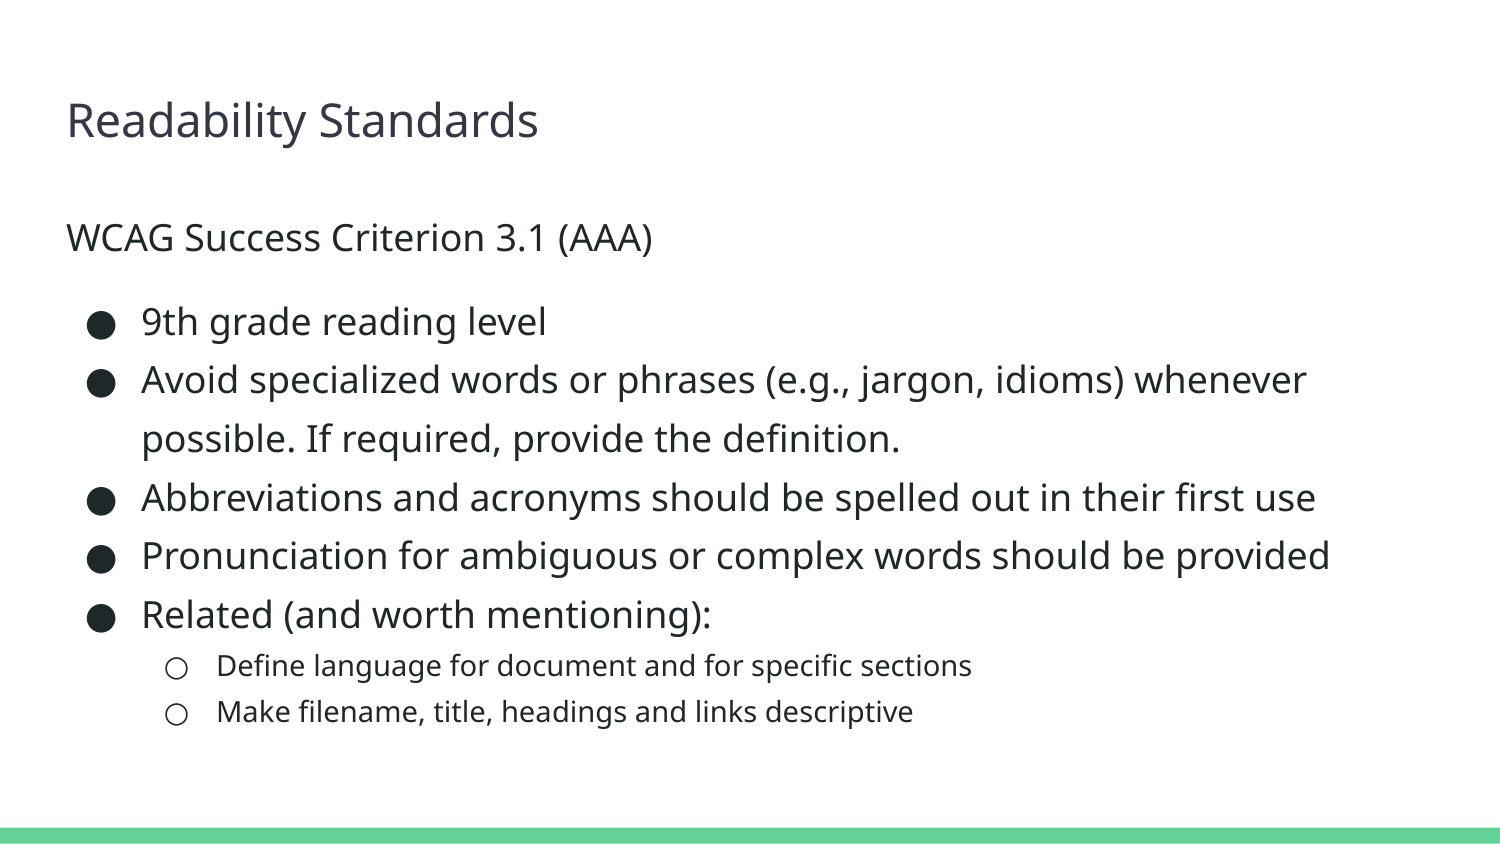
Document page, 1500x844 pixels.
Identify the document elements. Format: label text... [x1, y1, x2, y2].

list WCAG Success Criterion 3.1 (AAA) 9th grade reading level Avoid specialized words or phrases (e.g., jargon, idioms) whenever possible. If required, provide the definition. Abbreviations and acronyms should be spelled out in their first use Pronunciation for ambiguous or complex words should be provided Related (and worth mentioning): Define language for document and for specific sections Make filename, title, headings and links descriptive [51, 189, 1449, 750]
title Readability Standards [51, 72, 1449, 167]
